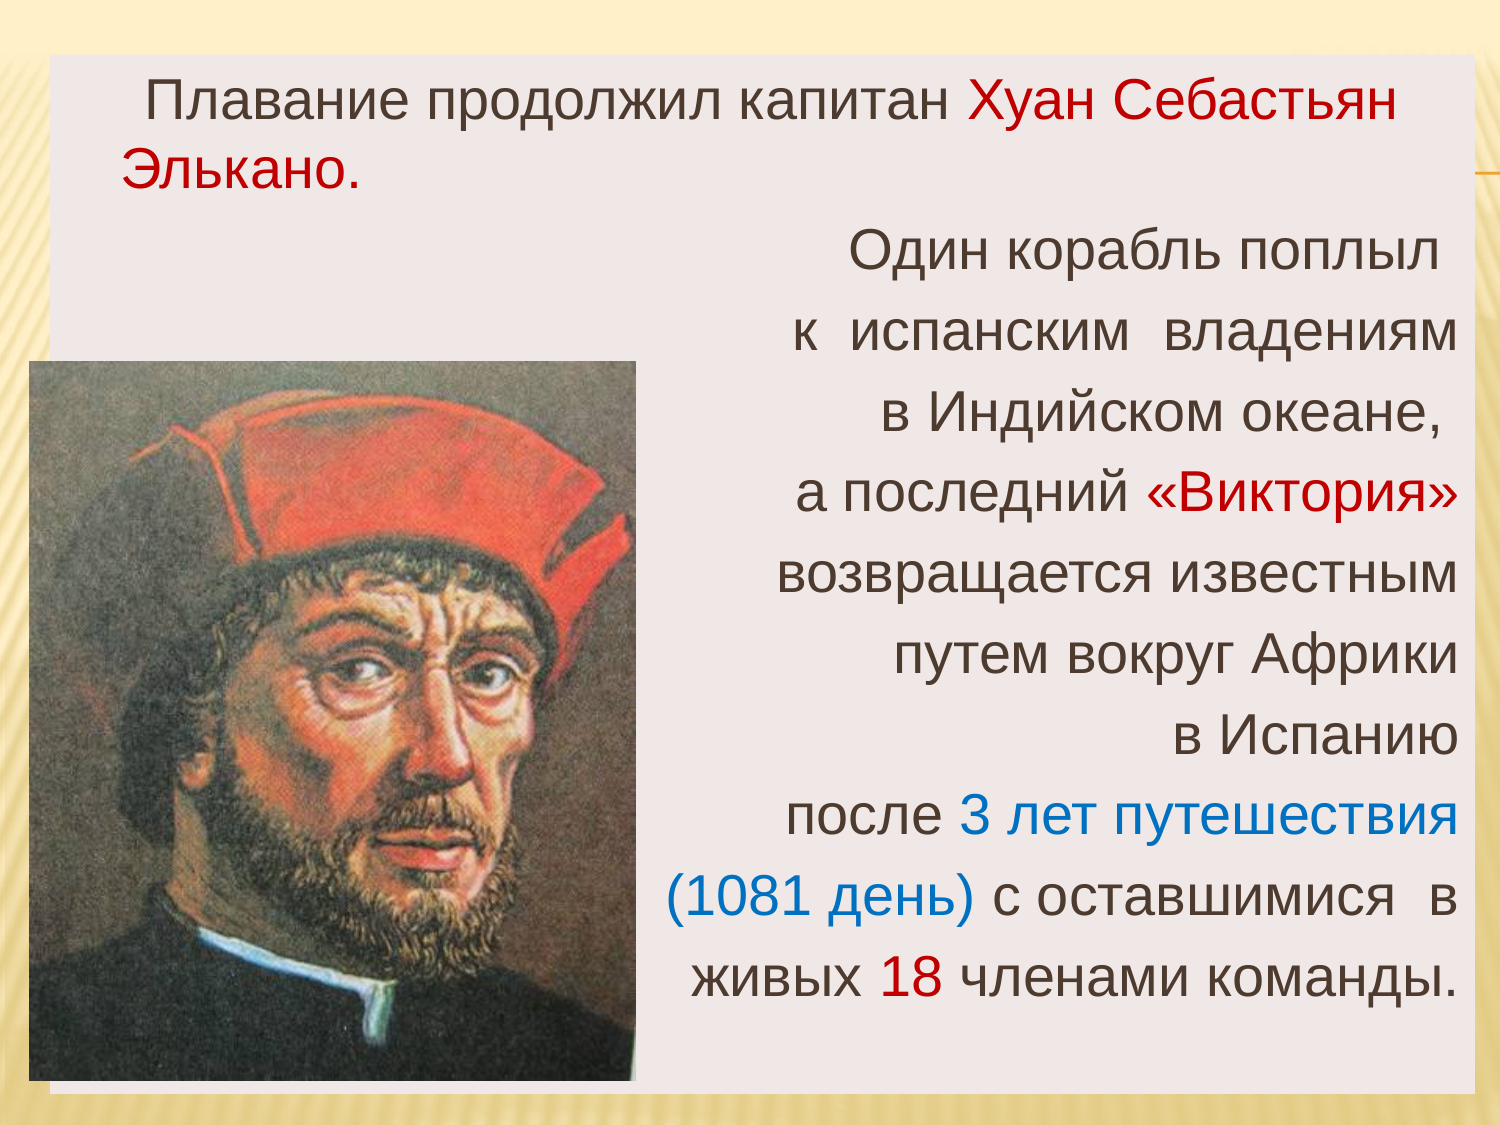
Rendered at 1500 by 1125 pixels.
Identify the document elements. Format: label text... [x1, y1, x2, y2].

picture [29, 361, 636, 1081]
list Плавание продолжил капитан Хуан Себастьян Элькано. Один корабль поплыл к испанским владениям в Индийском океане, а последний «Виктория» возвращается известным путем вокруг Африки в Испанию после 3 лет путешествия (1081 день) с оставшимися в живых 18 членами команды. [49, 54, 1476, 1095]
